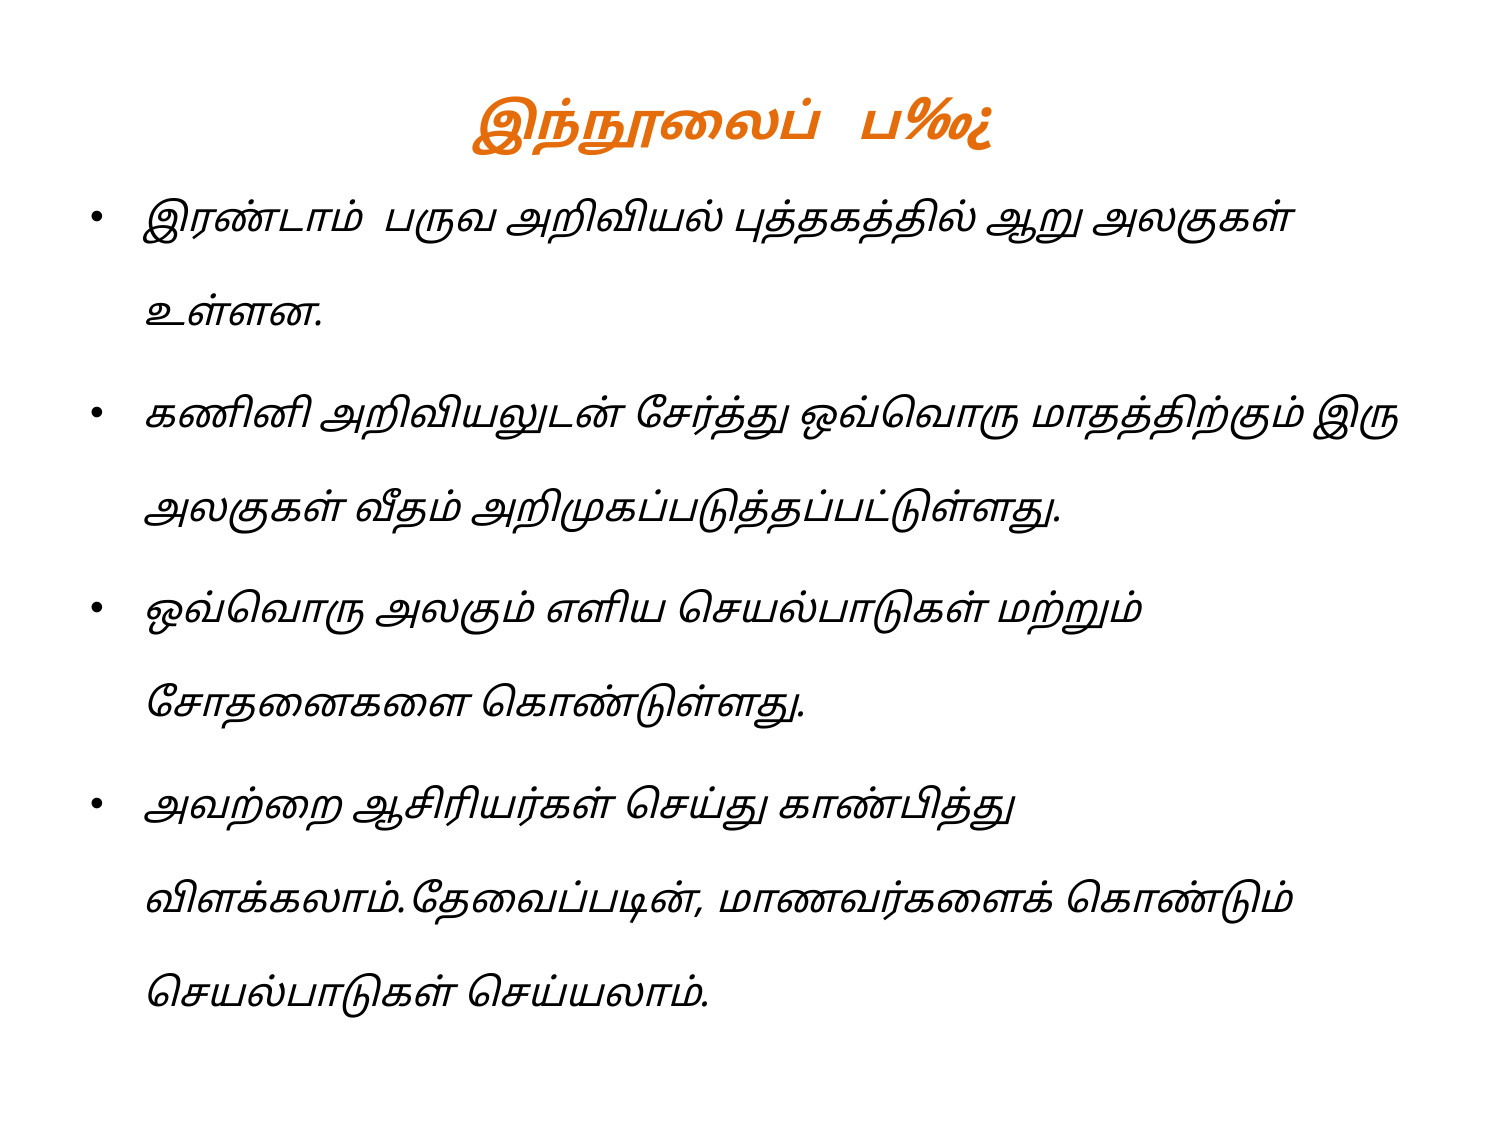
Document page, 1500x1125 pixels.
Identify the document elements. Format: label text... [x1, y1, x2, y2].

list இரண்டாம் பருவ அறிவியல் புத்தகத்தில் ஆறு அலகுகள் உள்ளன. கணினி அறிவியலுடன் சேர்த்து ஒவ்வொரு மாதத்திற்கும் இரு அலகுகள் வீதம் அறிமுகப்படுத்தப்பட்டுள்ளது. ஒவ்வொரு அலகும் எளிய செயல்பாடுகள் மற்றும் சோதனைகளை கொண்டுள்ளது. அவற்றை ஆசிரியர்கள் செய்து காண்பித்து விளக்கலாம்.தேவைப்படின், மாணவர்களைக் கொண்டும் செயல்பாடுகள் செய்யலாம். [75, 137, 1425, 1025]
title இந்நூலைப் ப‰¿ [75, 45, 1425, 137]
